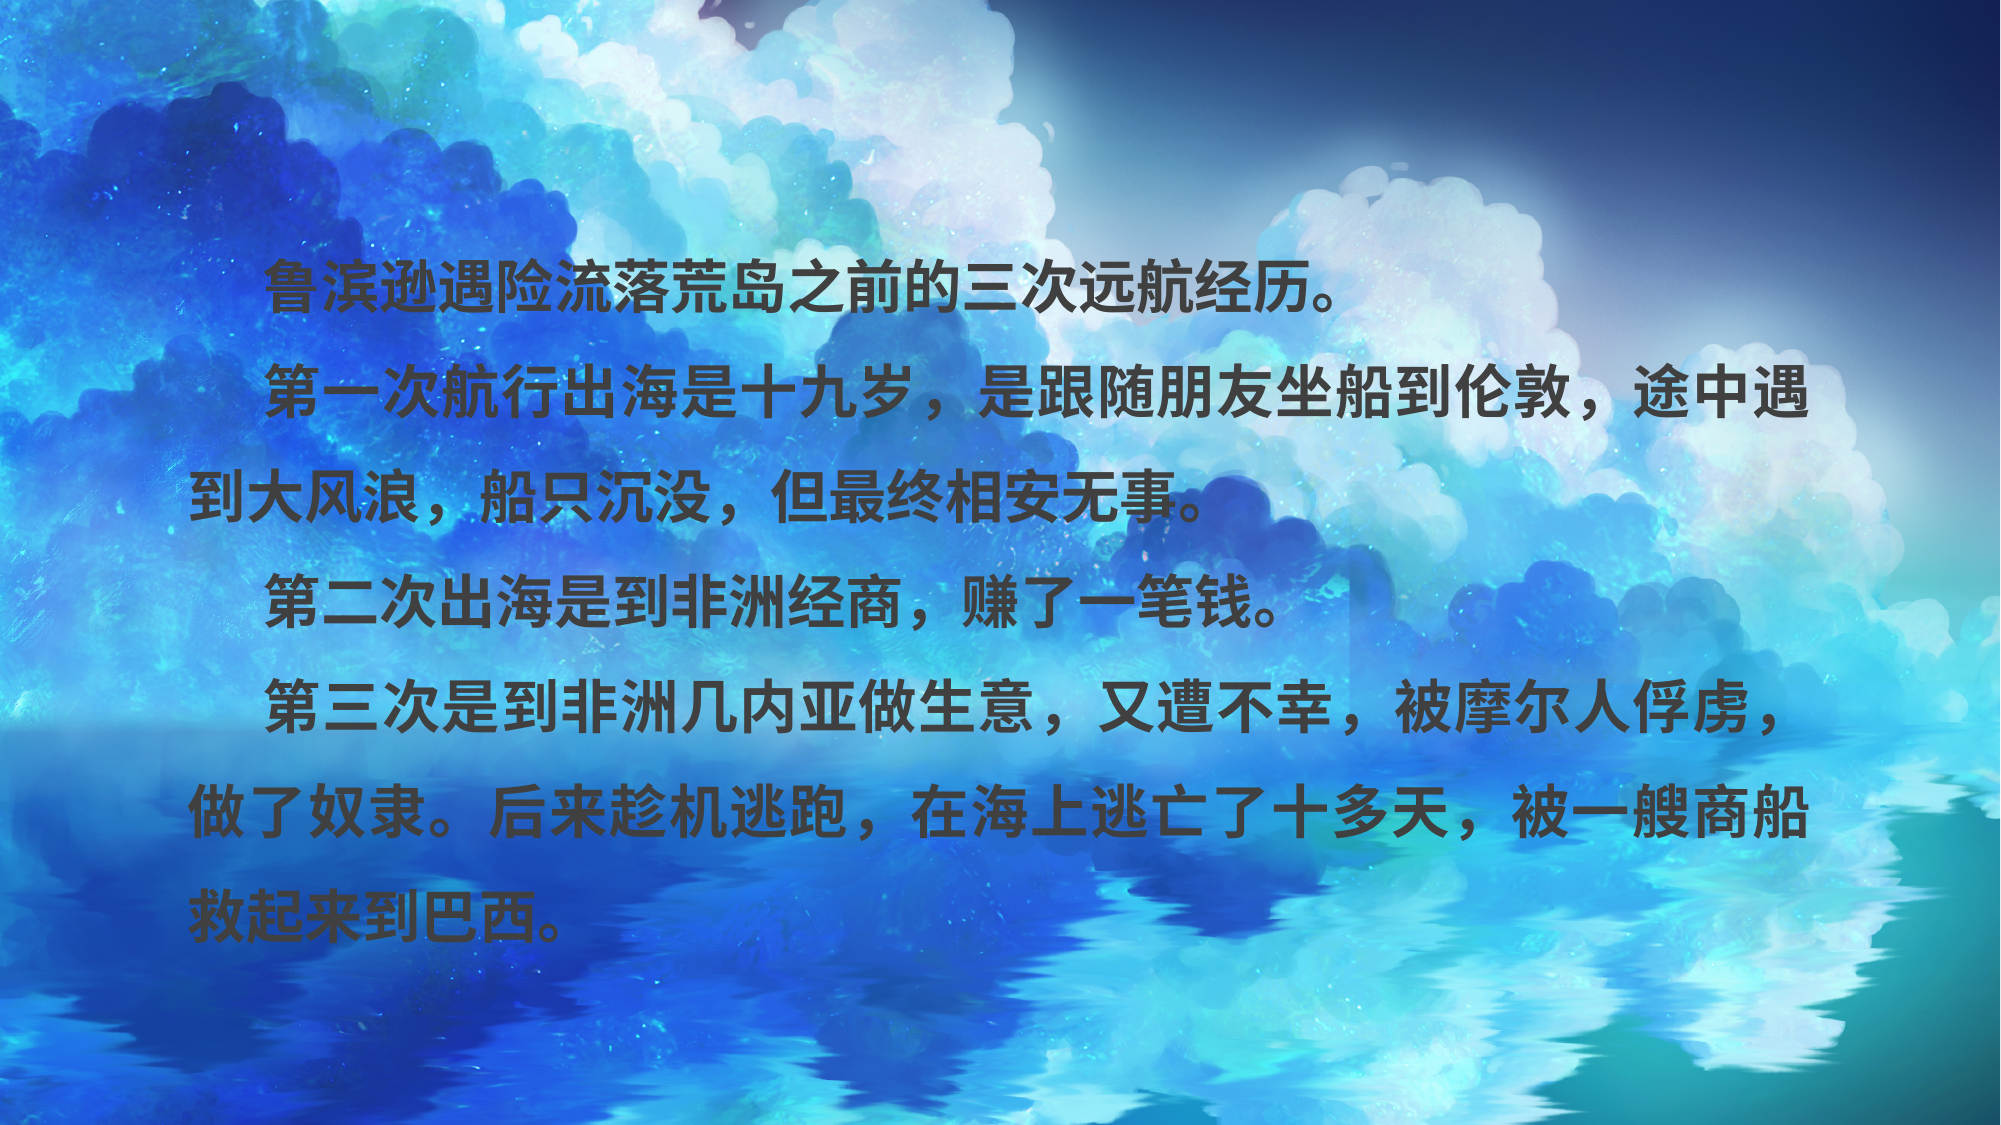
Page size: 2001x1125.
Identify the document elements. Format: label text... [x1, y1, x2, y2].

text_box 鲁滨逊遇险流落荒岛之前的三次远航经历。 第一次航行出海是十九岁，是跟随朋友坐船到伦敦，途中遇到大风浪，船只沉没，但最终相安无事。 第二次出海是到非洲经商，赚了一笔钱。 第三次是到非洲几内亚做生意，又遭不幸，被摩尔人俘虏，做了奴隶。后来趁机逃跑，在海上逃亡了十多天，被一艘商船救起来到巴西。 [173, 207, 1827, 796]
picture [0, 0, 2001, 1125]
